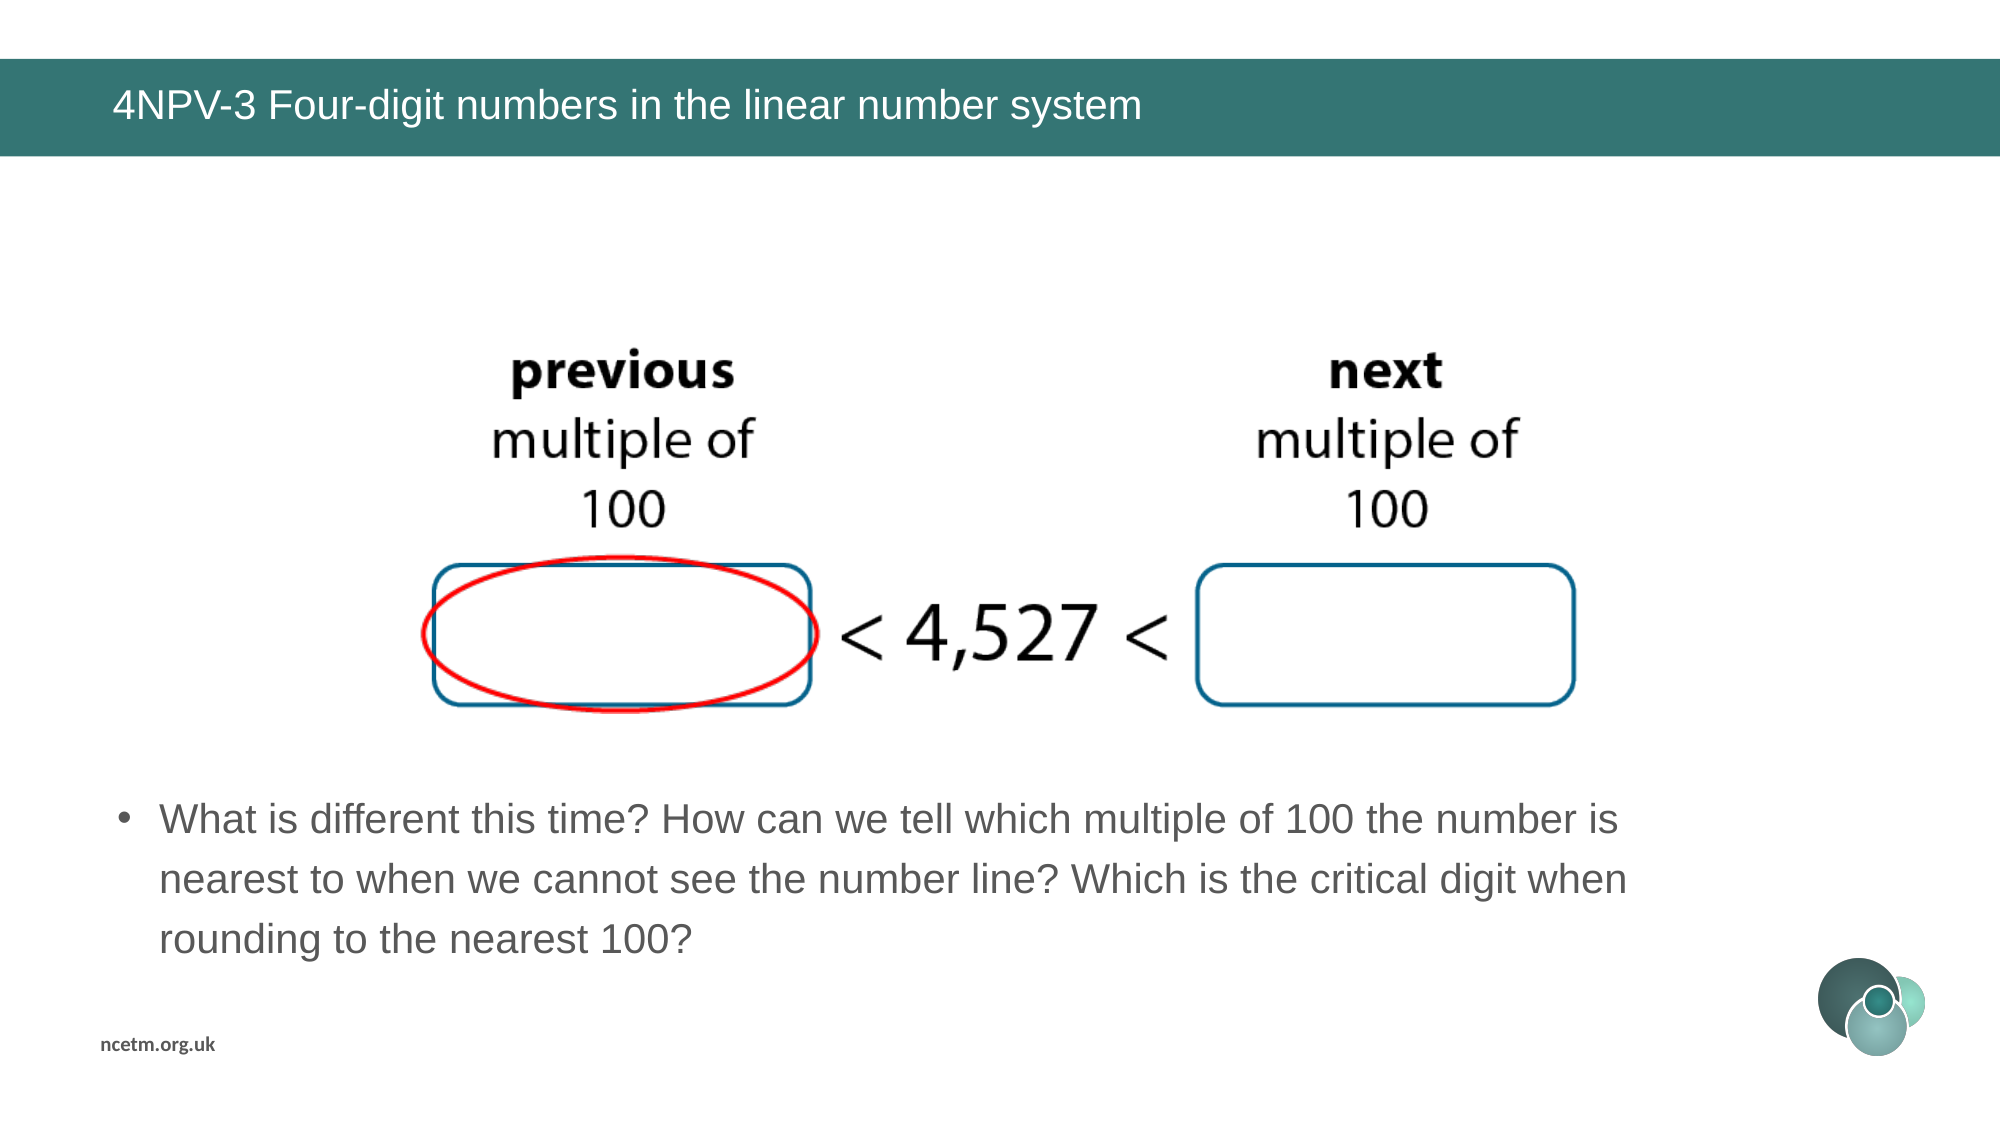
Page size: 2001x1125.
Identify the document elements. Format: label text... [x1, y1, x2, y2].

picture [315, 338, 1652, 715]
picture [1818, 958, 1925, 1056]
text_box What is different this time? How can we tell which multiple of 100 the number is nearest to when we cannot see the number line? Which is the critical digit when rounding to the nearest 100? [102, 774, 1700, 993]
title 4NPV-3 Four-digit numbers in the linear number system [97, 76, 1945, 147]
